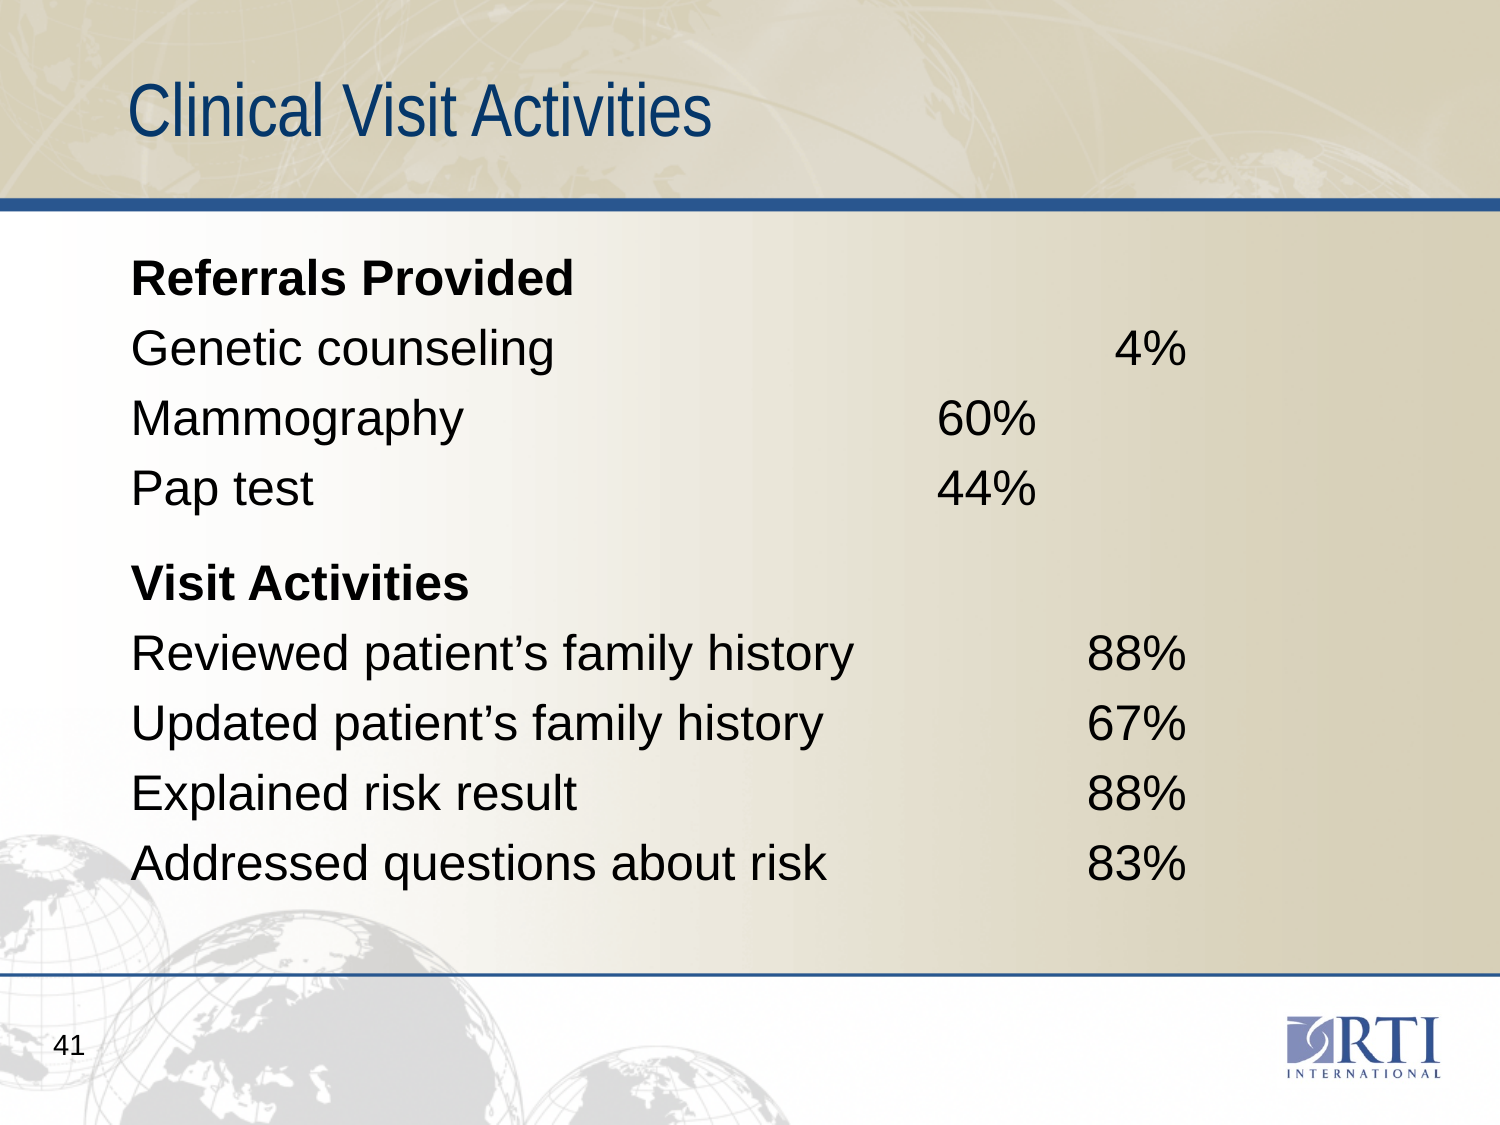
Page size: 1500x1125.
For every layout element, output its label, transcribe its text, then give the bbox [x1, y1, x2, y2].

picture [0, 977, 1500, 1125]
list Referrals Provided Genetic counseling 4% Mammography 60% Pap test 44% Visit Activities Reviewed patient’s family history 88% Updated patient’s family history 67% Explained risk result 88% Addressed questions about risk 83% [115, 238, 1391, 952]
text_box 41 [38, 1018, 106, 1069]
picture [0, 0, 1500, 973]
title Clinical Visit Activities [112, 37, 1388, 176]
